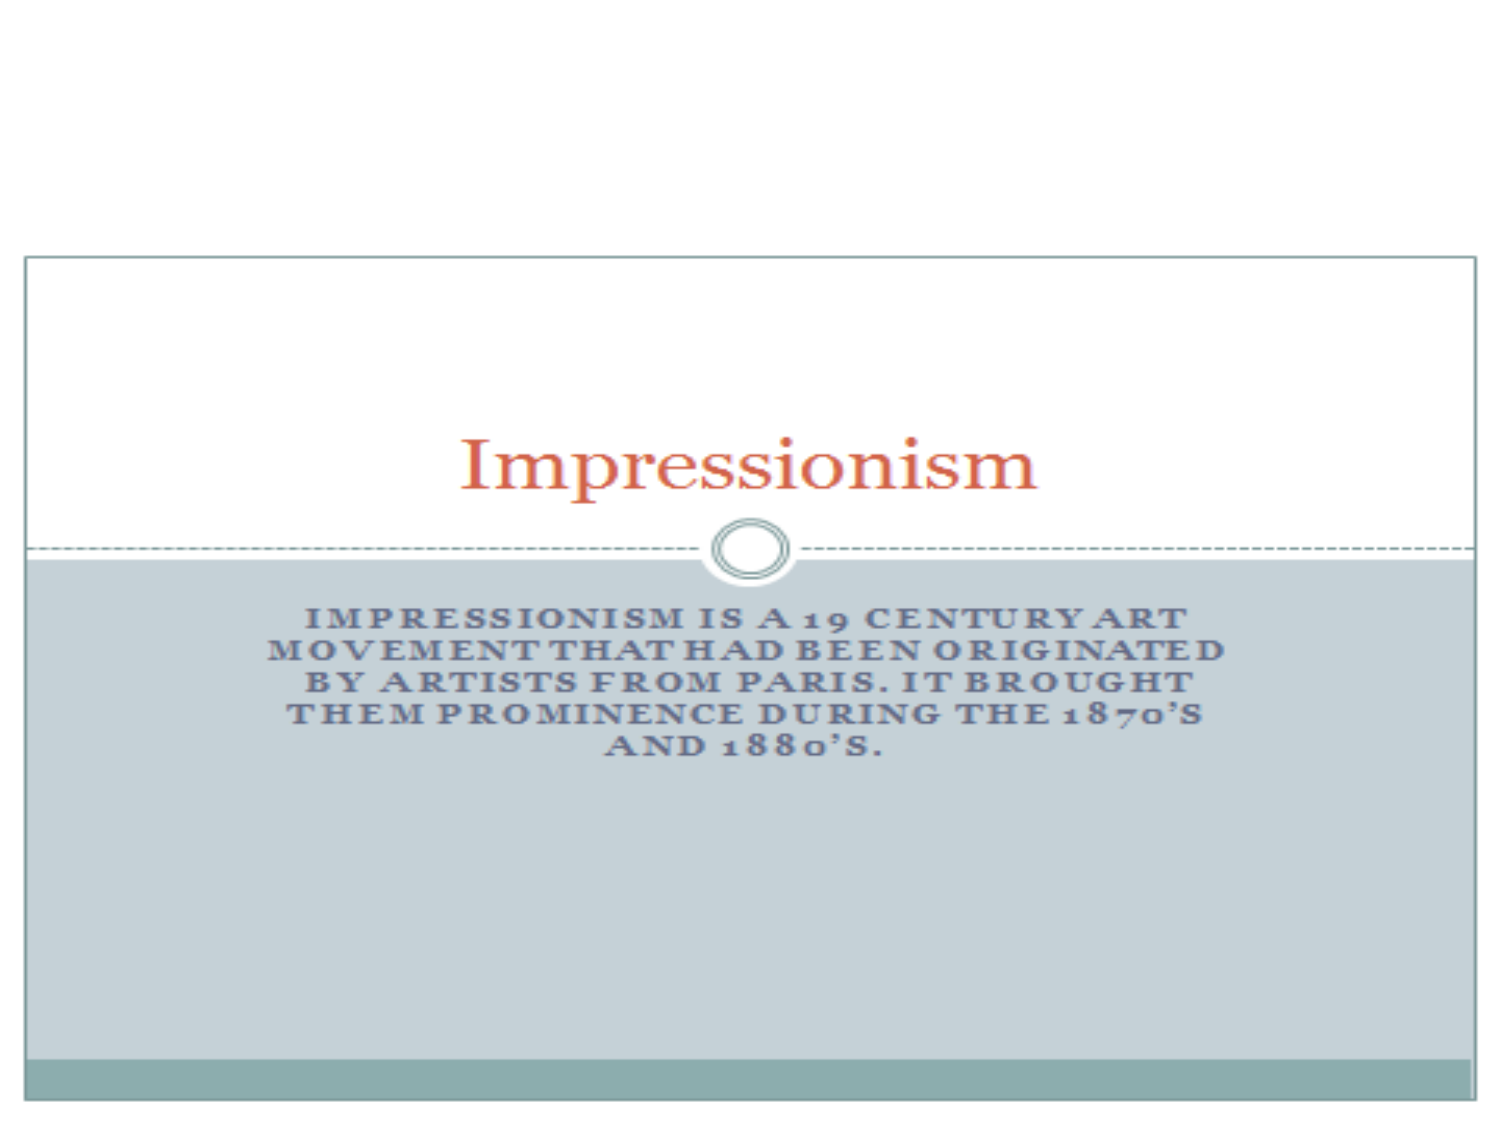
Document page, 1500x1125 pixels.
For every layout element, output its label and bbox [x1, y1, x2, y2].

list [0, 237, 1500, 1119]
